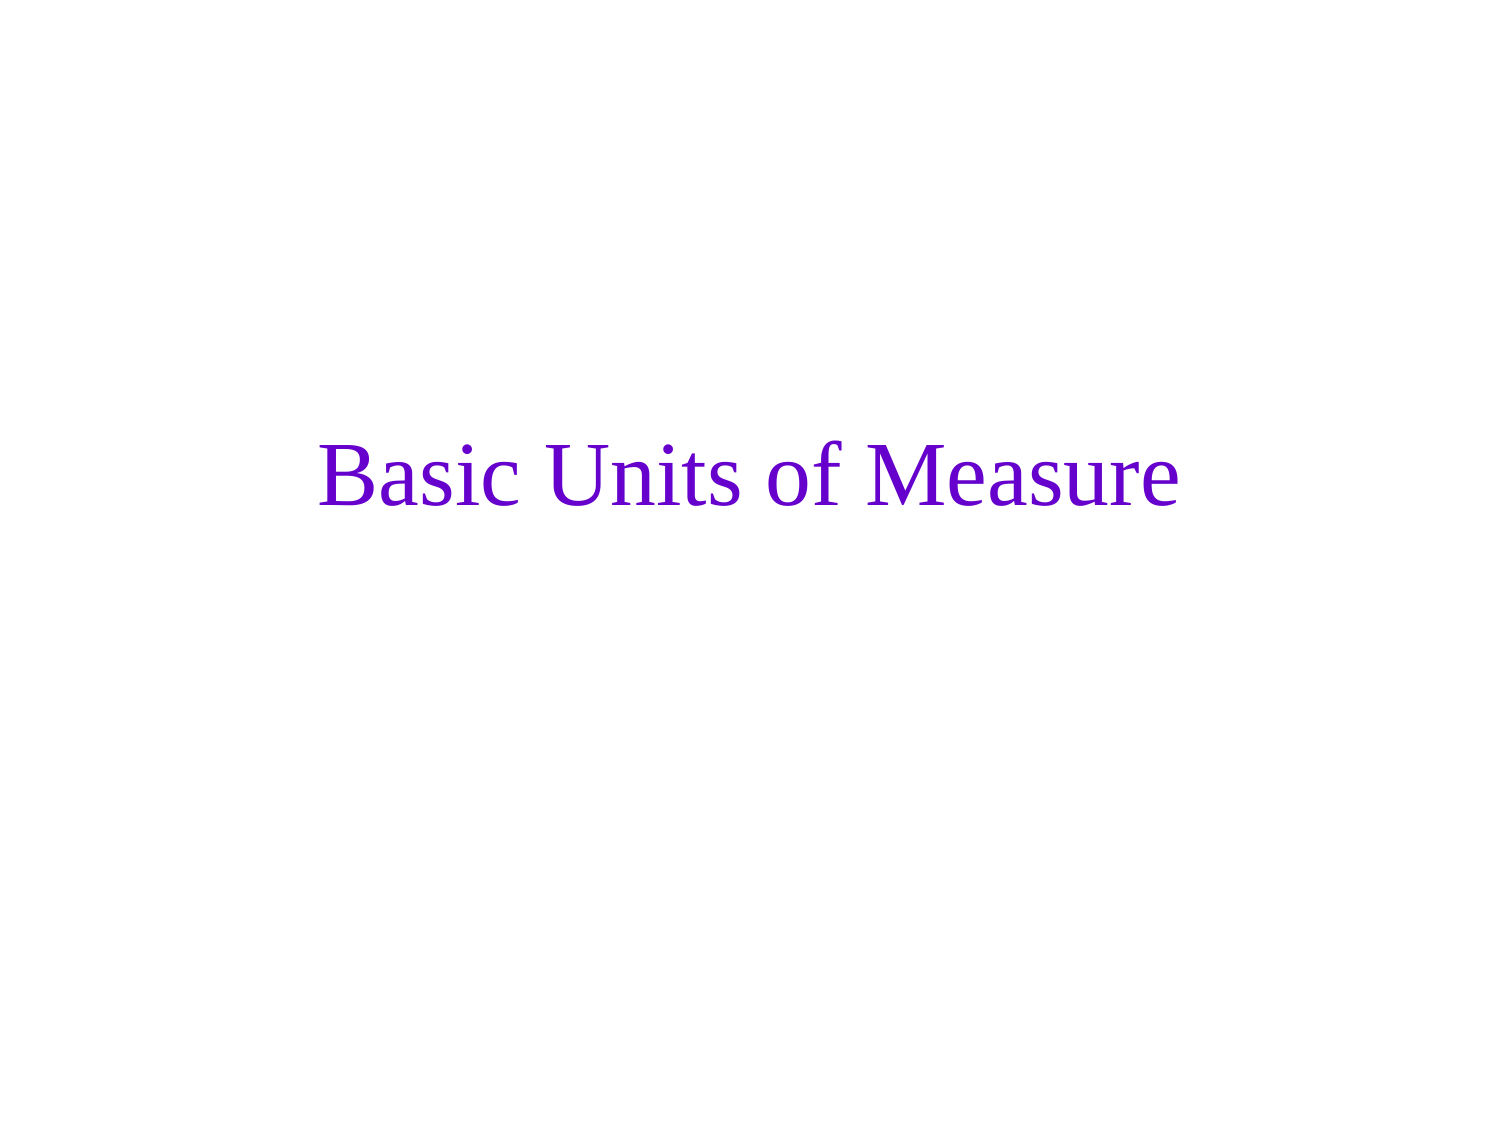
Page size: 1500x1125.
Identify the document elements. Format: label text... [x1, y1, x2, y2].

text_box Basic Units of Measure [112, 374, 1388, 563]
